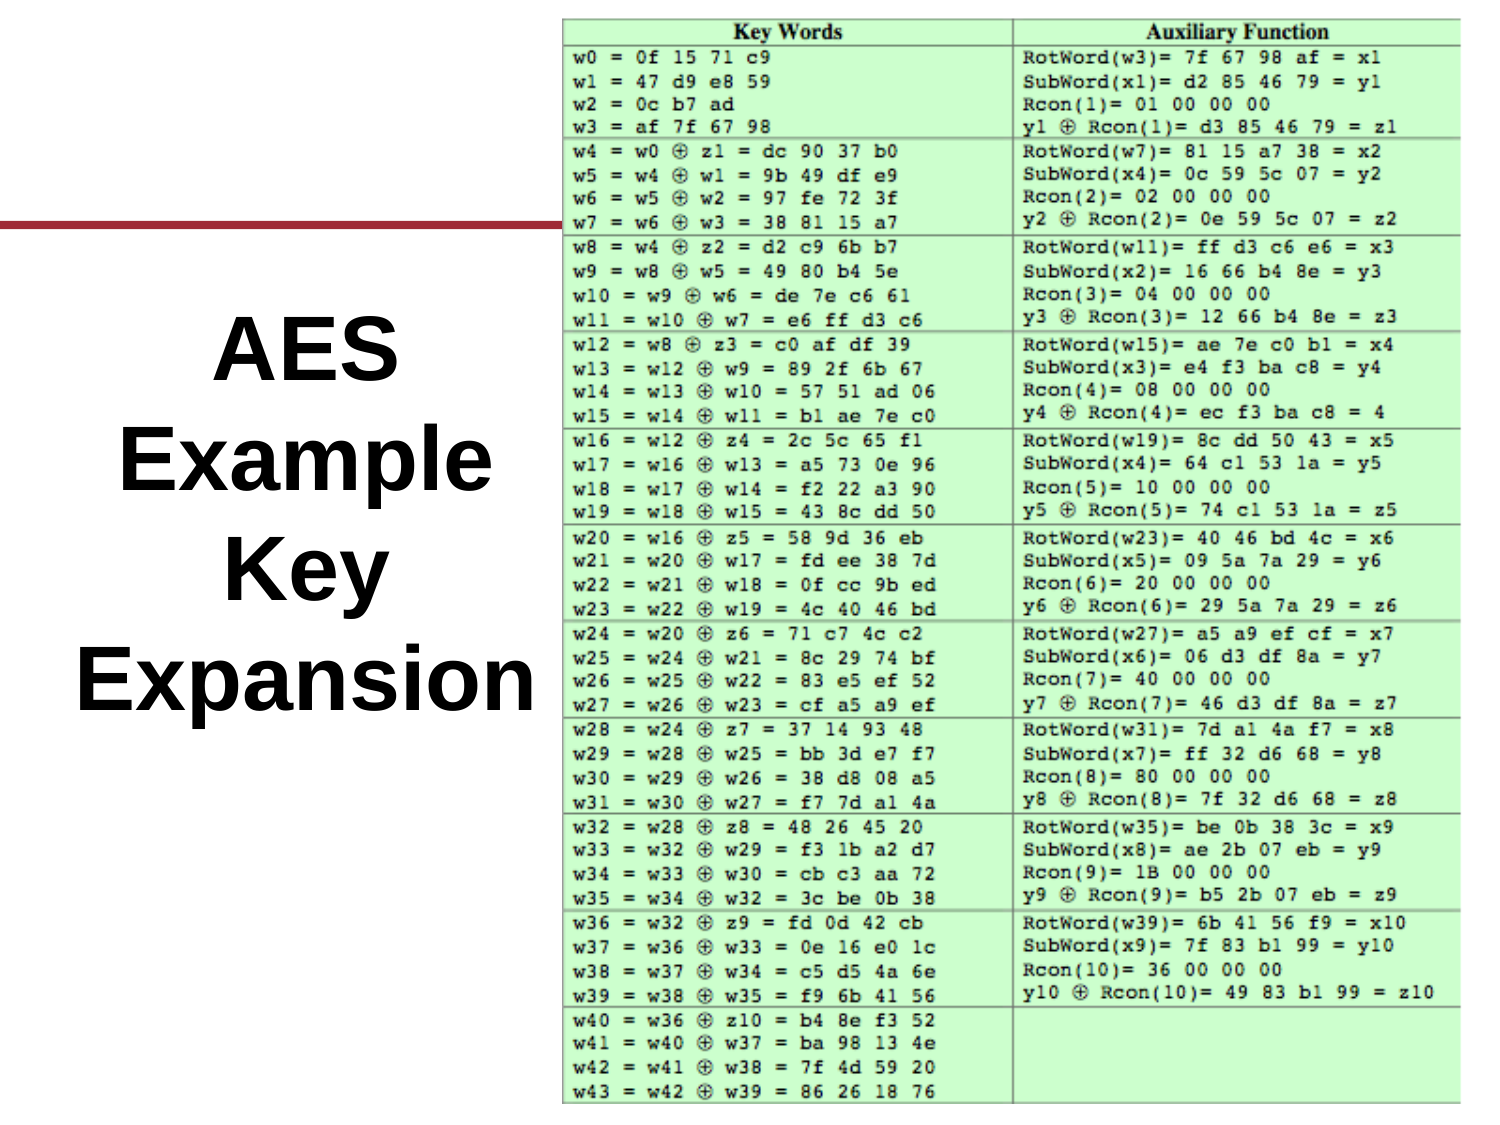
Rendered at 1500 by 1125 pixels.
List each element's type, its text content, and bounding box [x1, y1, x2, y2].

picture [562, 17, 1463, 1104]
text_box AES Example Key Expansion [24, 50, 557, 967]
